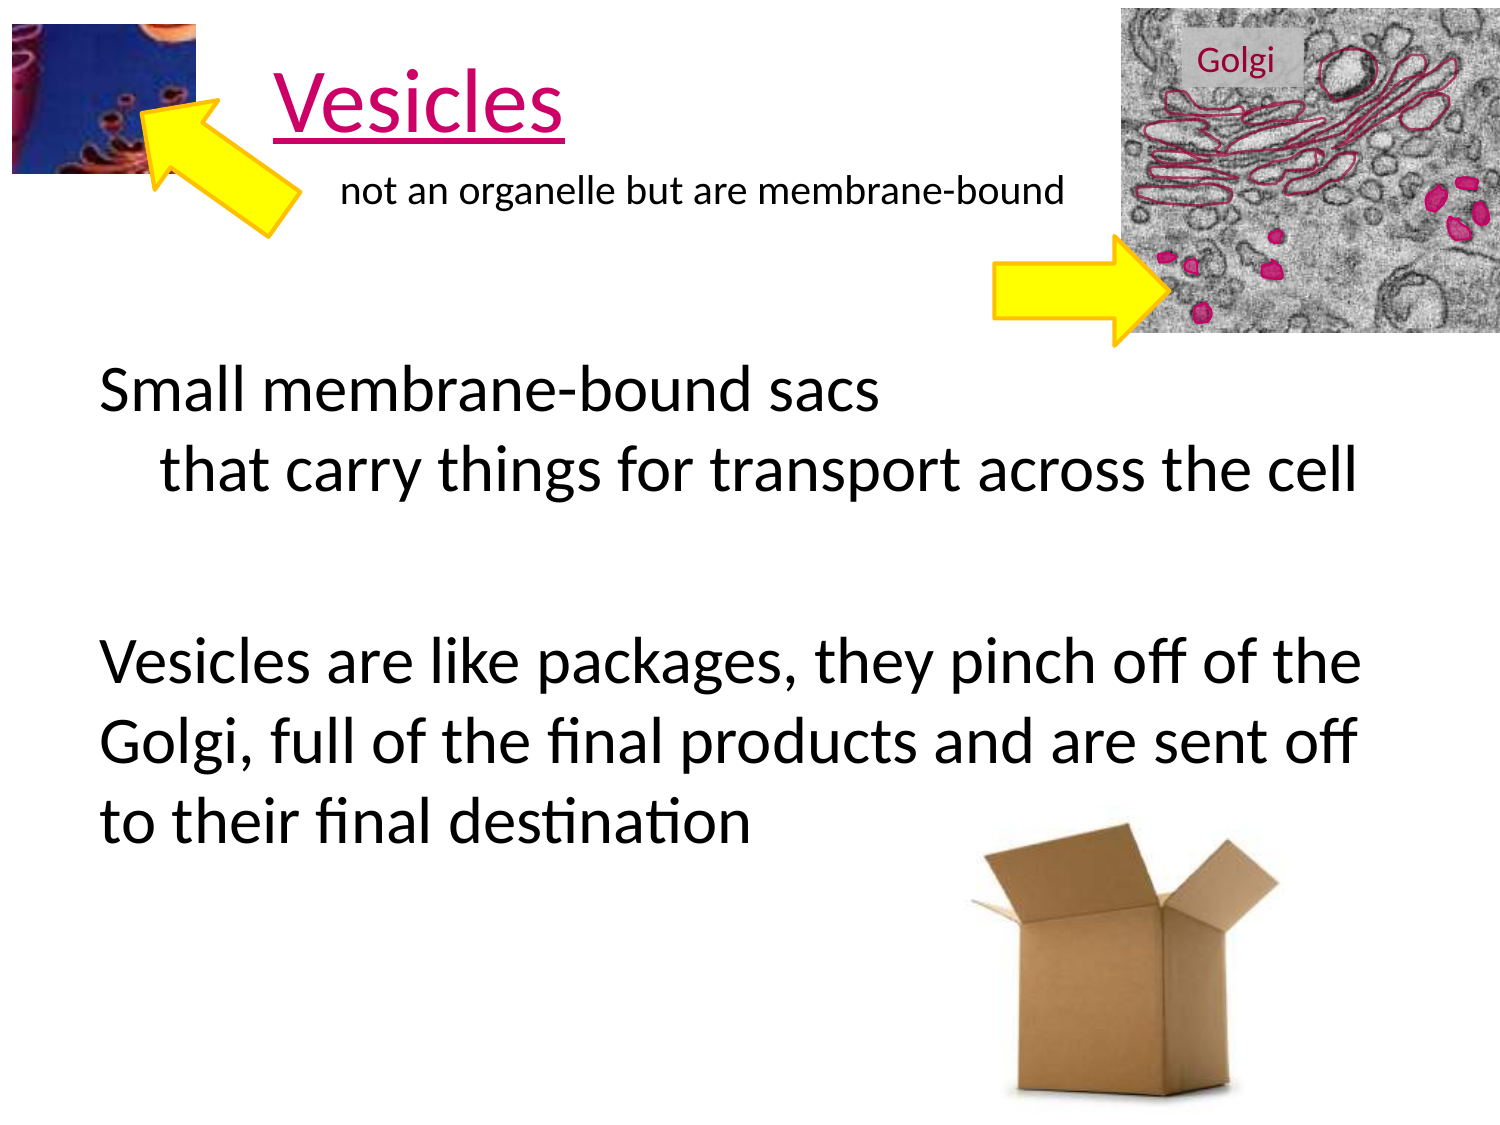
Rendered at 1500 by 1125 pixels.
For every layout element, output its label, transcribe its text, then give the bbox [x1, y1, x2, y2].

list Small membrane-bound sacs that carry things for transport across the cell Vesicles are like packages, they pinch off of the Golgi, full of the final products and are sent off to their final destination [84, 337, 1435, 1125]
picture [929, 805, 1327, 1117]
title Vesicles [219, 1, 620, 190]
picture [12, 23, 196, 175]
text_box [151, 183, 163, 192]
text_box [992, 234, 1124, 348]
picture [1121, 8, 1500, 333]
text_box [189, 98, 303, 239]
text_box not an organelle but are membrane-bound [325, 155, 1115, 221]
